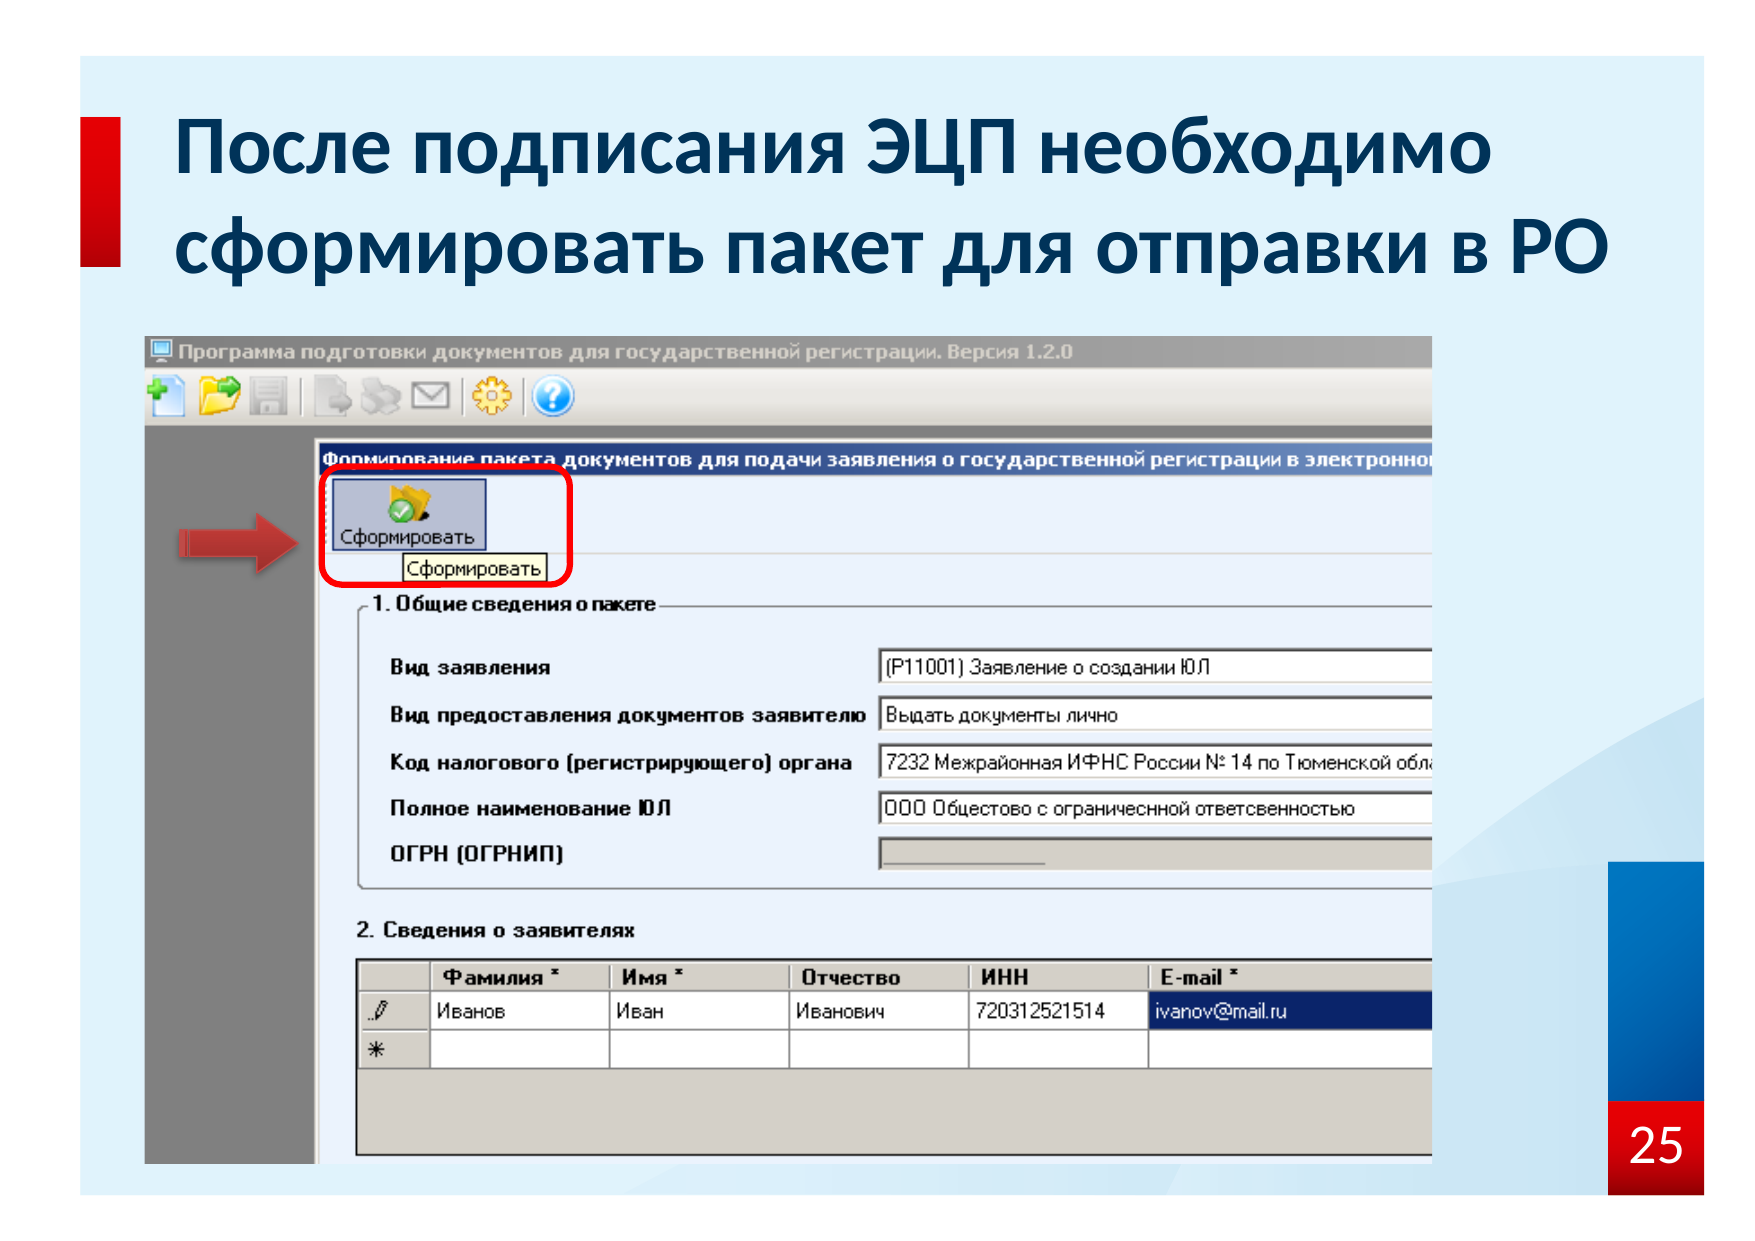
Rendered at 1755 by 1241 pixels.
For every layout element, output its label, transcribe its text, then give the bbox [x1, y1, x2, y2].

slide_number 25 [1596, 1092, 1717, 1208]
title После подписания ЭЦП необходимо сформировать пакет для отправки в РО [157, 90, 1755, 291]
list [157, 291, 1563, 1165]
picture [0, 0, 1754, 1240]
